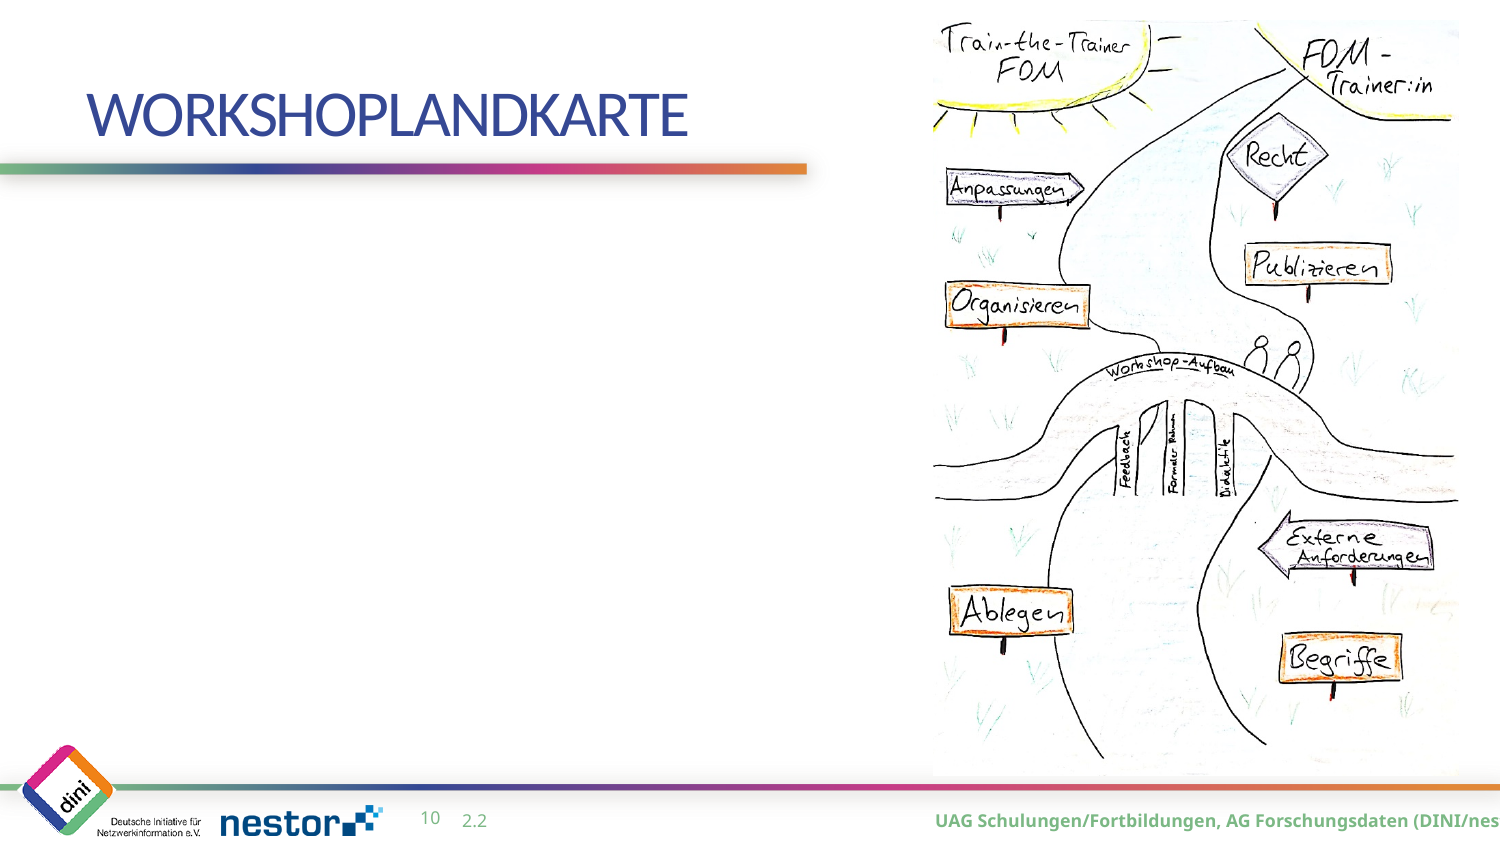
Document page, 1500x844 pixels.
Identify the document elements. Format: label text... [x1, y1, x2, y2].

picture [1423, 817, 1428, 825]
title Workshoplandkarte [77, 61, 927, 158]
picture [1280, 819, 1289, 825]
text_box 2.2 [433, 801, 502, 838]
picture [0, 138, 837, 204]
picture [0, 19, 1500, 844]
slide_number 9 [406, 801, 454, 841]
